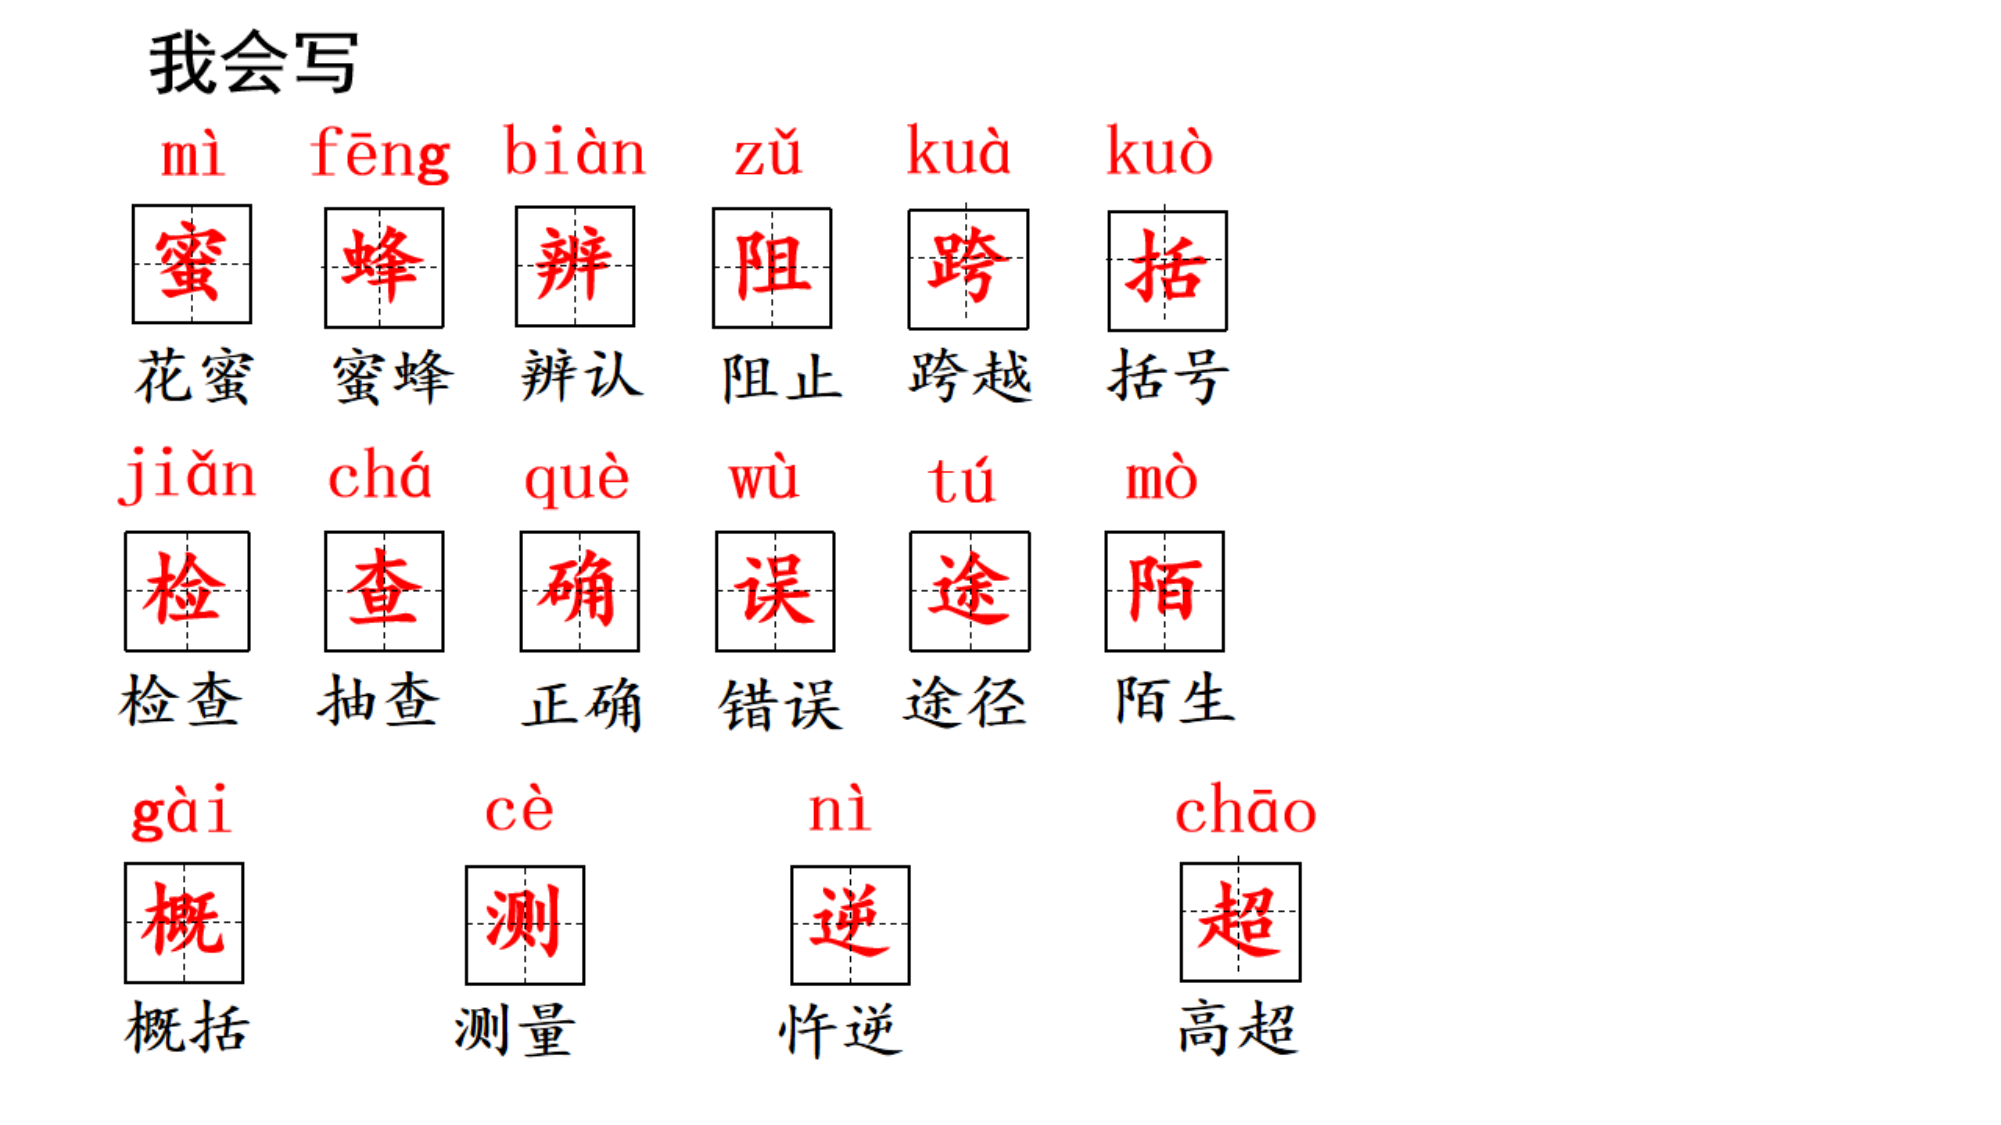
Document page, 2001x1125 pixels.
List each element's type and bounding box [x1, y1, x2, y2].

picture [107, 12, 1244, 745]
picture [107, 776, 1324, 1066]
